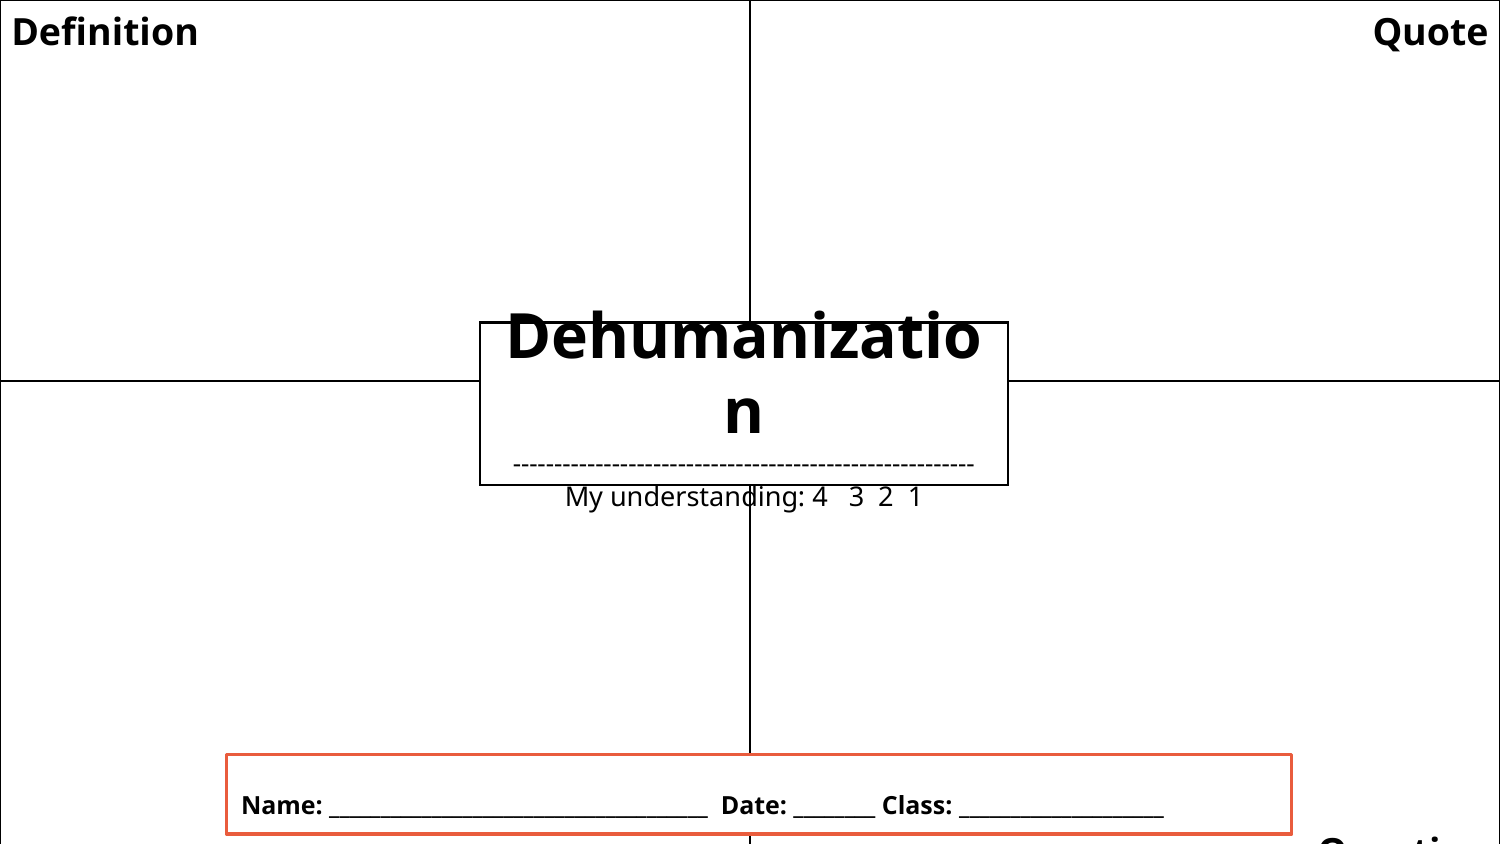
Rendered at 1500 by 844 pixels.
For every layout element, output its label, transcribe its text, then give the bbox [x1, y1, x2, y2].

table_cell Question [751, 382, 1499, 844]
text_box Dehumanization -------------------------------------------------------- My understanding: 4 3 2 1 [480, 322, 1008, 486]
text_box Name: _____________________________________ Date: ________ Class: ____________________ [226, 754, 1292, 834]
table_header Definition [1, 1, 749, 380]
table_cell Illustration [1, 382, 749, 844]
table_header Quote [751, 1, 1499, 380]
